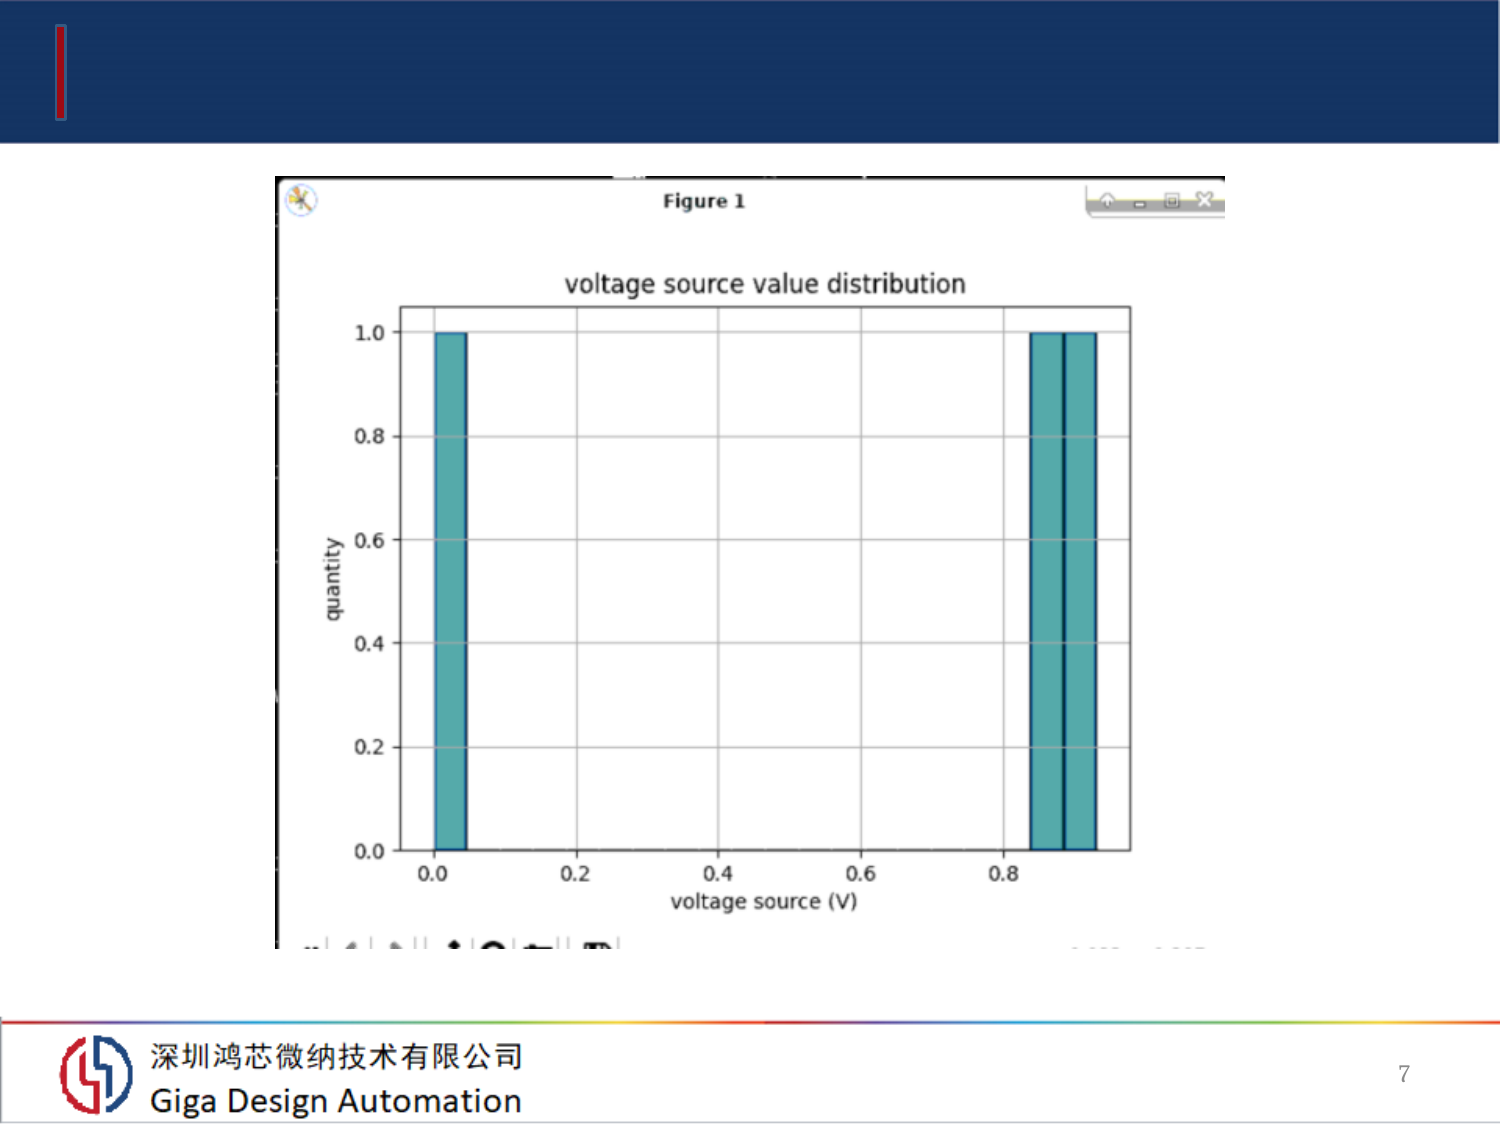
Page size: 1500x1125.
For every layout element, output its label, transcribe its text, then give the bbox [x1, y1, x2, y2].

picture [0, 0, 1500, 1125]
slide_number 7 [1074, 1042, 1425, 1103]
